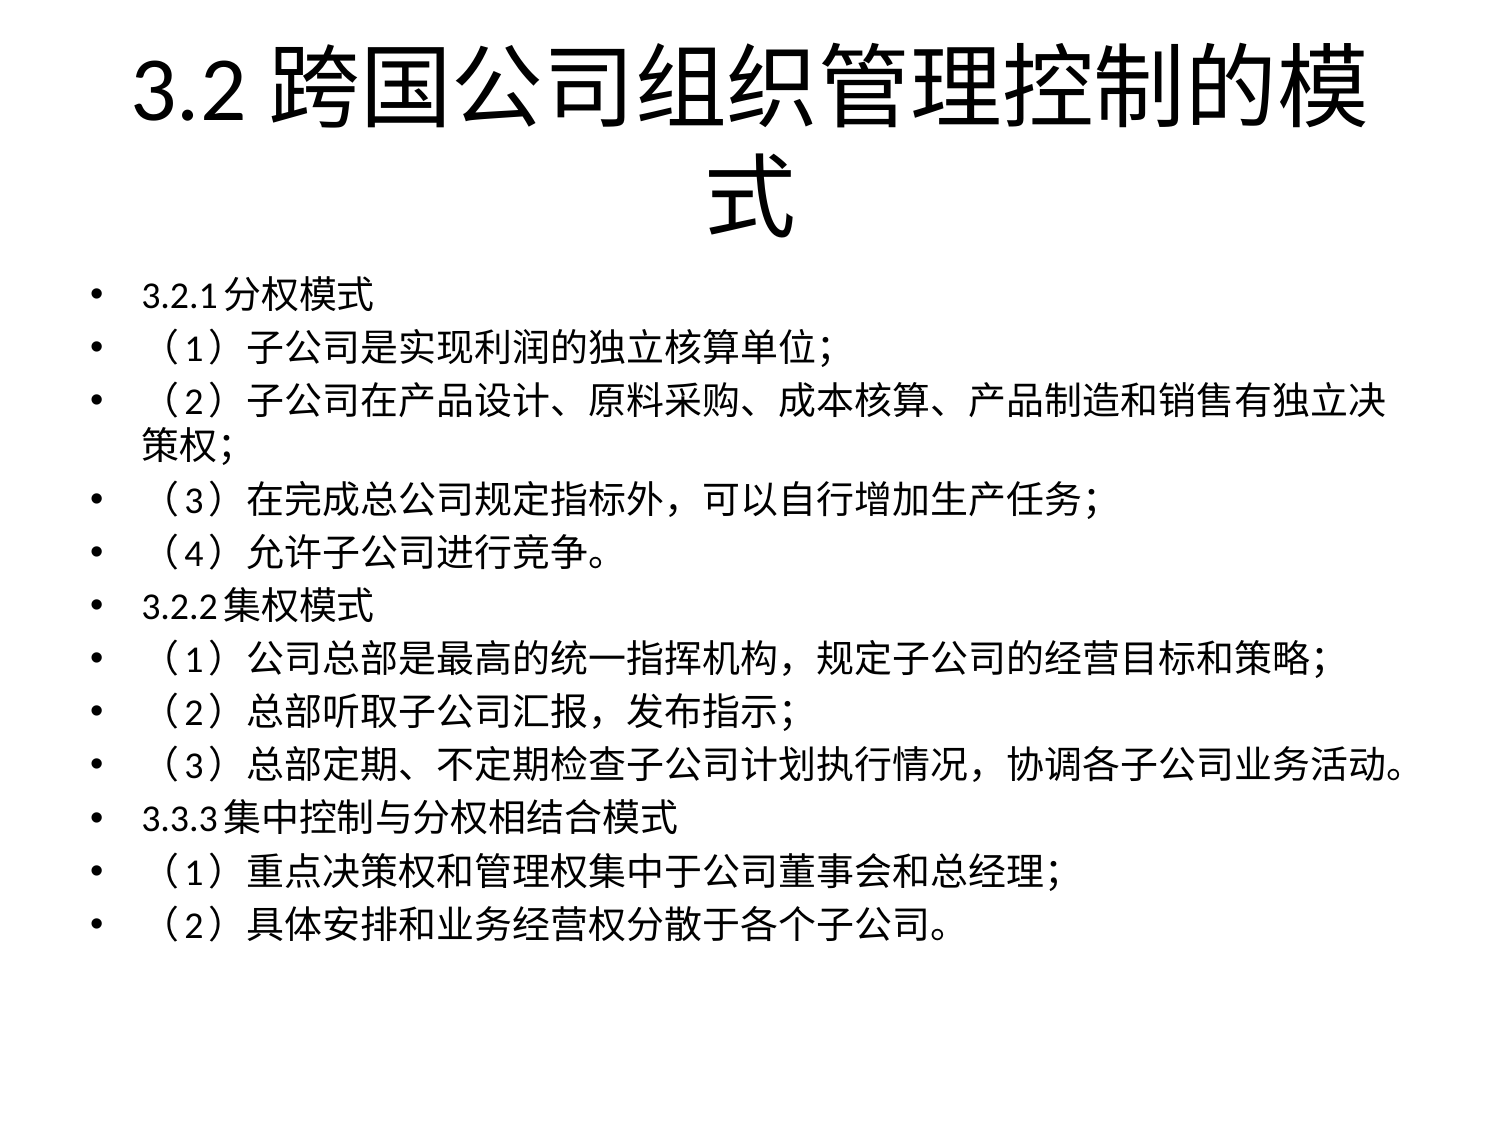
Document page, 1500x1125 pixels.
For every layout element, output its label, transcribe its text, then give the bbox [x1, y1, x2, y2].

list 3.2.1分权模式 （1）子公司是实现利润的独立核算单位； （2）子公司在产品设计、原料采购、成本核算、产品制造和销售有独立决策权； （3）在完成总公司规定指标外，可以自行增加生产任务； （4）允许子公司进行竞争。 3.2.2集权模式 （1）公司总部是最高的统一指挥机构，规定子公司的经营目标和策略； （2）总部听取子公司汇报，发布指示； （3）总部定期、不定期检查子公司计划执行情况，协调各子公司业务活动。 3.3.3集中控制与分权相结合模式 （1）重点决策权和管理权集中于公司董事会和总经理； （2）具体安排和业务经营权分散于各个子公司。 [75, 262, 1425, 1005]
title 3.2跨国公司组织管理控制的模式 [75, 45, 1425, 233]
